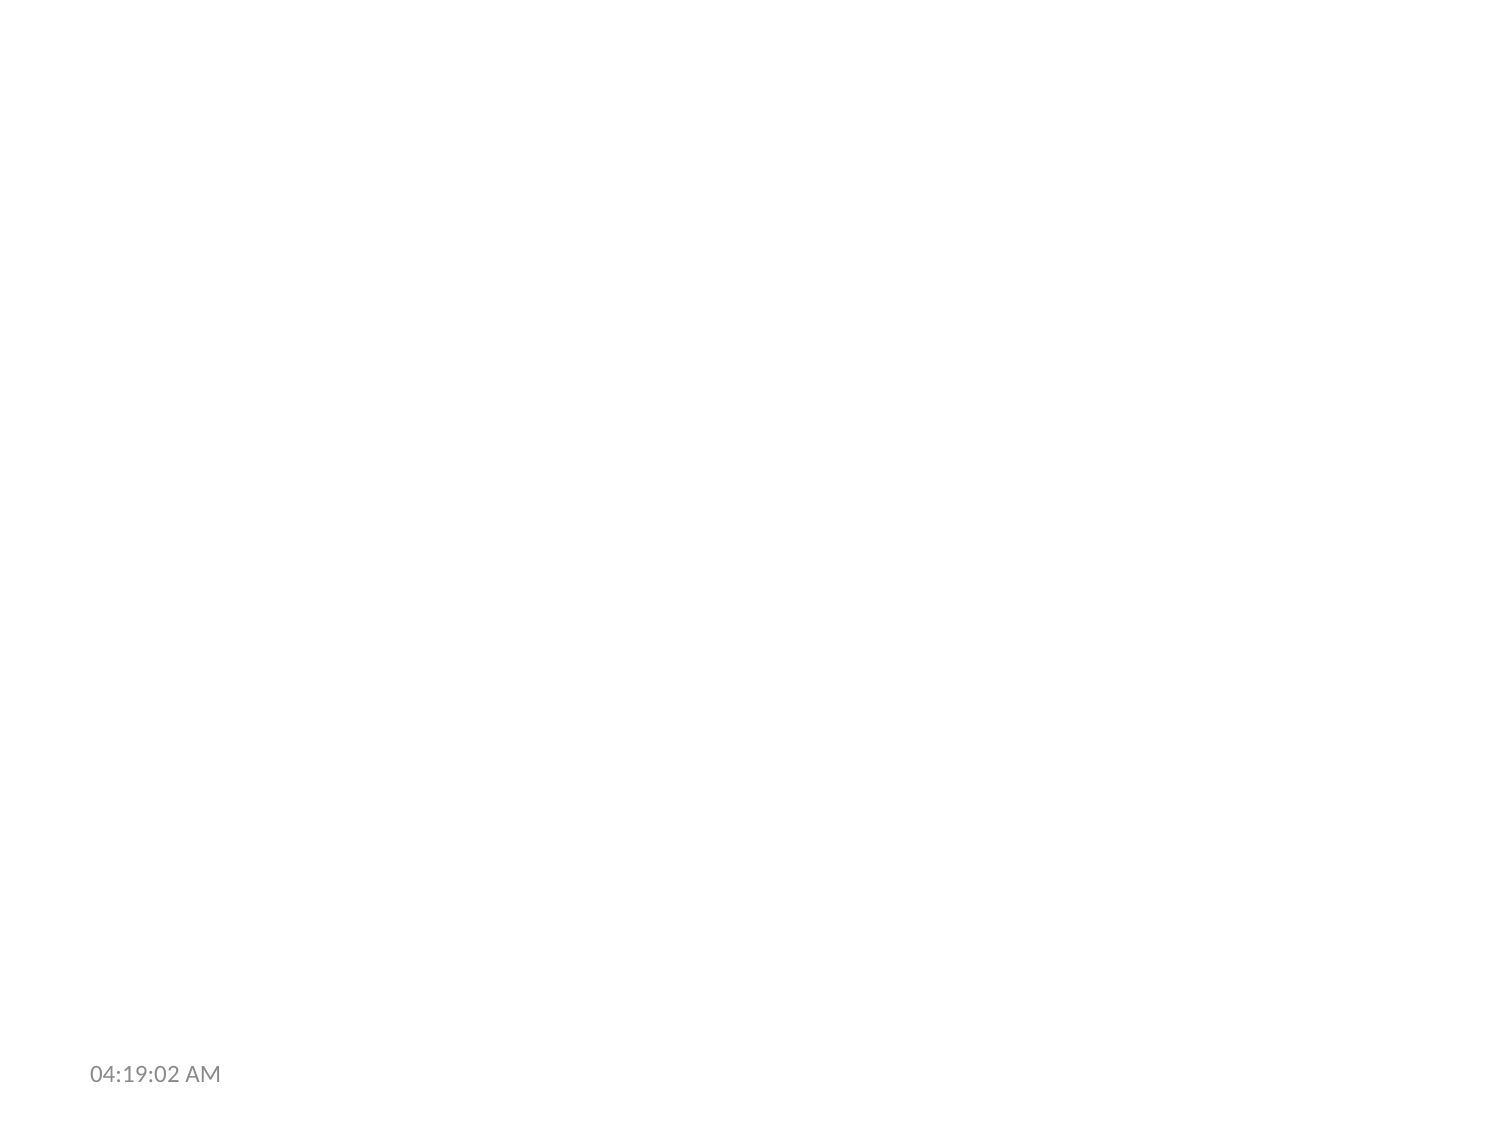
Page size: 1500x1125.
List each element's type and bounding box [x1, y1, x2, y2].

slide_number [75, 1042, 425, 1103]
